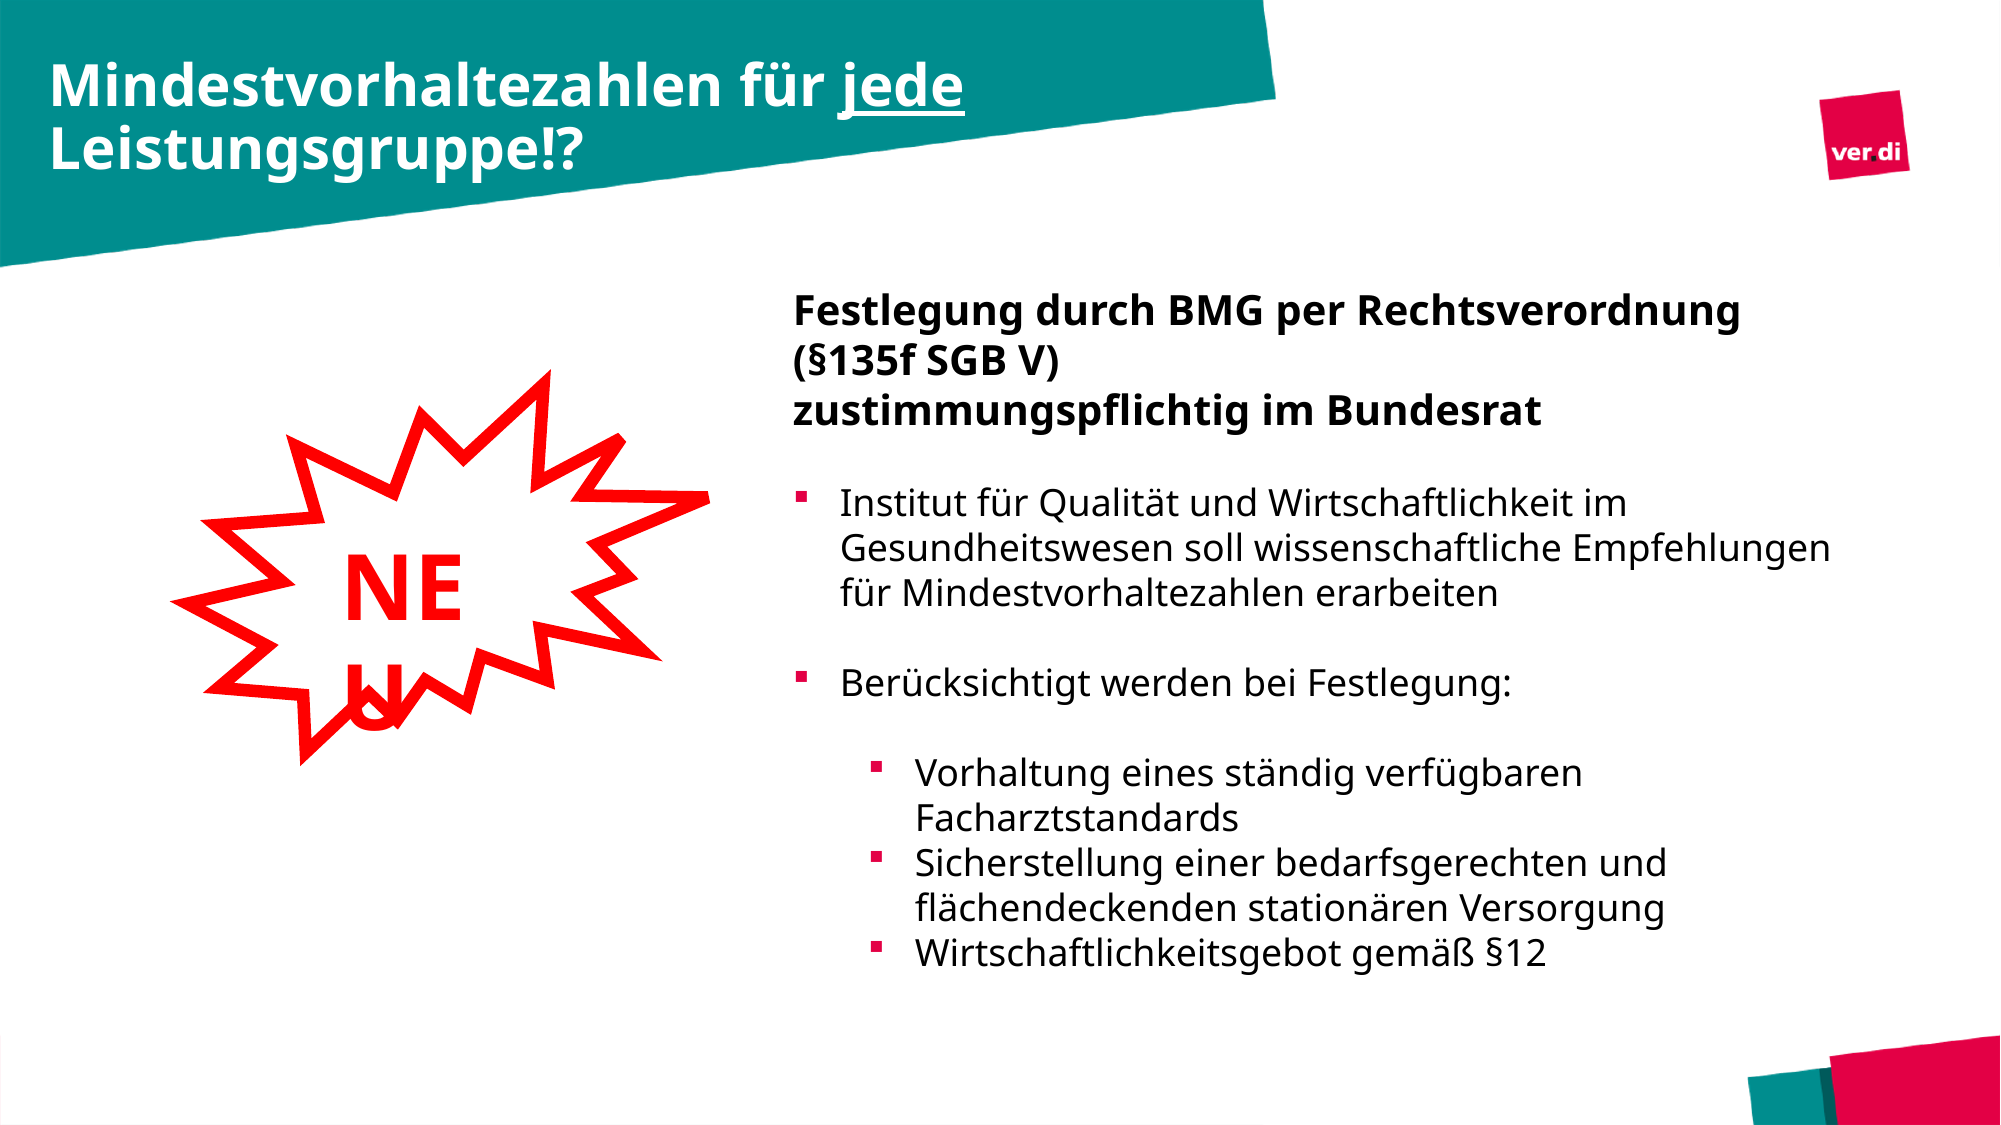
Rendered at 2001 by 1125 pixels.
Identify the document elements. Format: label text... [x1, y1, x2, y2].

title Mindestvorhaltezahlen für jede Leistungsgruppe!? [34, 0, 1174, 216]
text_box NEU [325, 521, 532, 757]
picture [0, 0, 2000, 1125]
text_box Festlegung durch BMG per Rechtsverordnung (§135f SGB V) zustimmungspflichtig im Bundesrat Institut für Qualität und Wirtschaftlichkeit im Gesundheitswesen soll wissenschaftliche Empfehlungen für Mindestvorhaltezahlen erarbeiten Berücksichtigt werden bei Festlegung: Vorhaltung eines ständig verfügbaren Facharztstandards Sicherstellung einer bedarfsgerechten und flächendeckenden stationären Versorgung Wirtschaftlichkeitsgebot gemäß §12 [778, 276, 1849, 1125]
text_box [181, 379, 709, 757]
